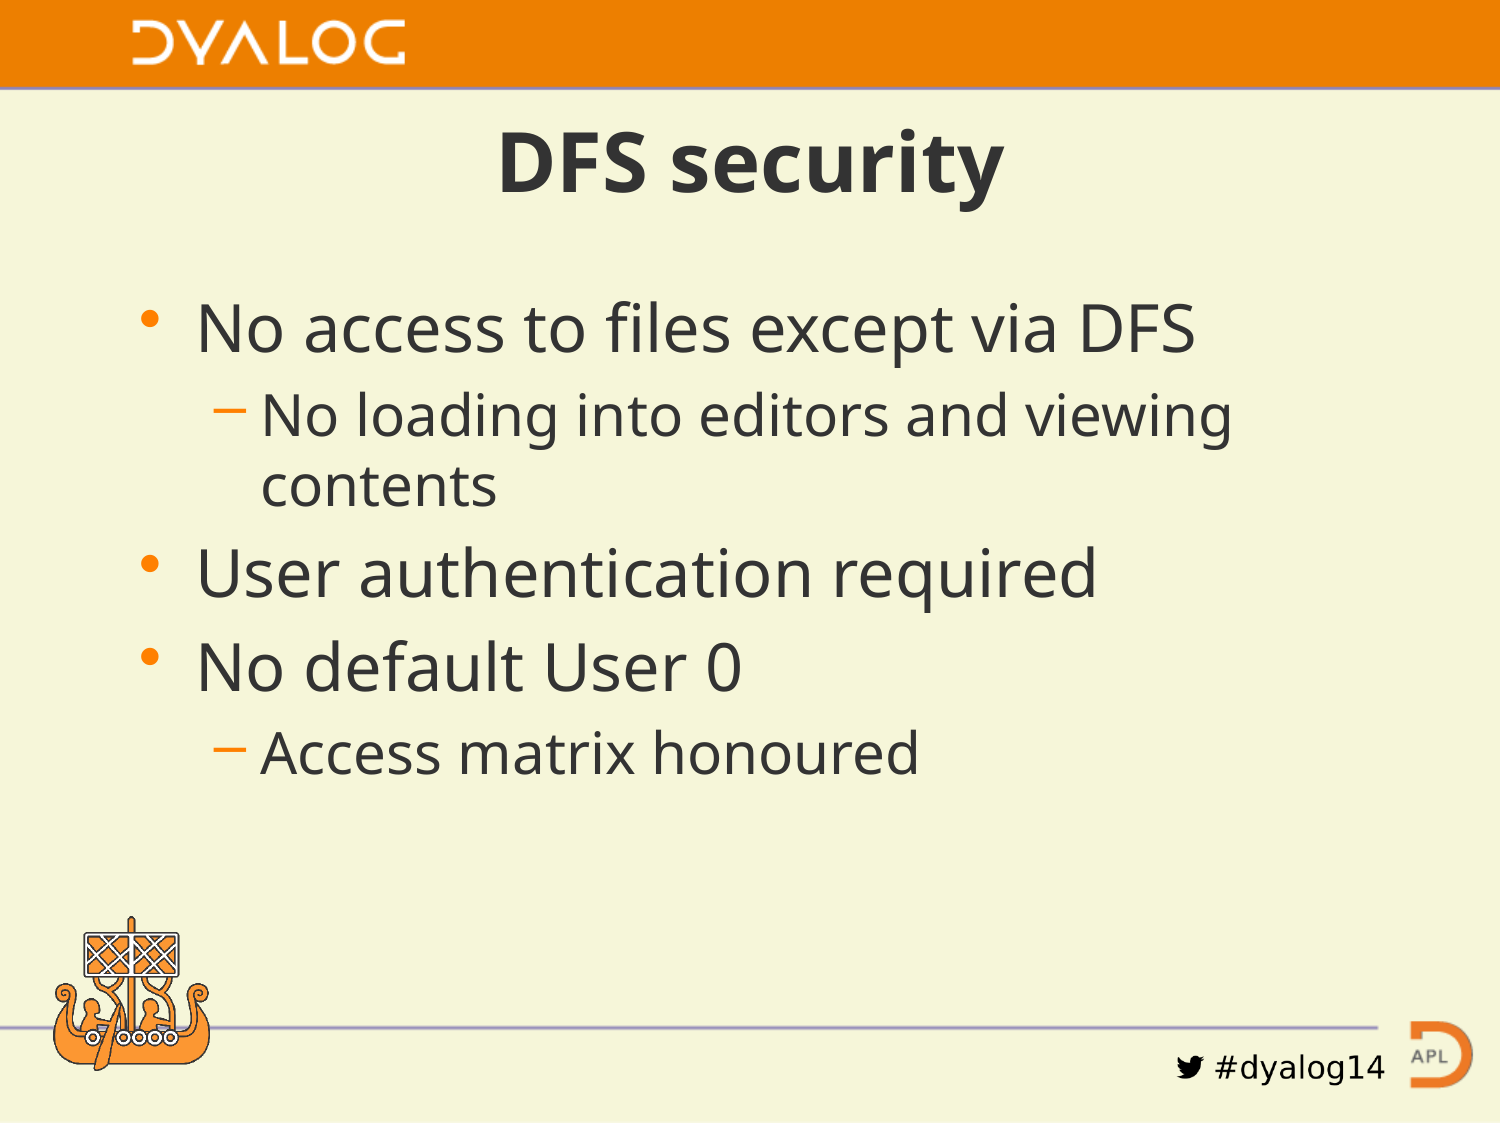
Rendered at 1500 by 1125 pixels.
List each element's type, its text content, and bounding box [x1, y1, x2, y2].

picture [0, 0, 1500, 1123]
list No access to files except via DFS No loading into editors and viewing contents User authentication required No default User 0 Access matrix honoured [123, 278, 1376, 917]
title DFS security [123, 101, 1376, 254]
